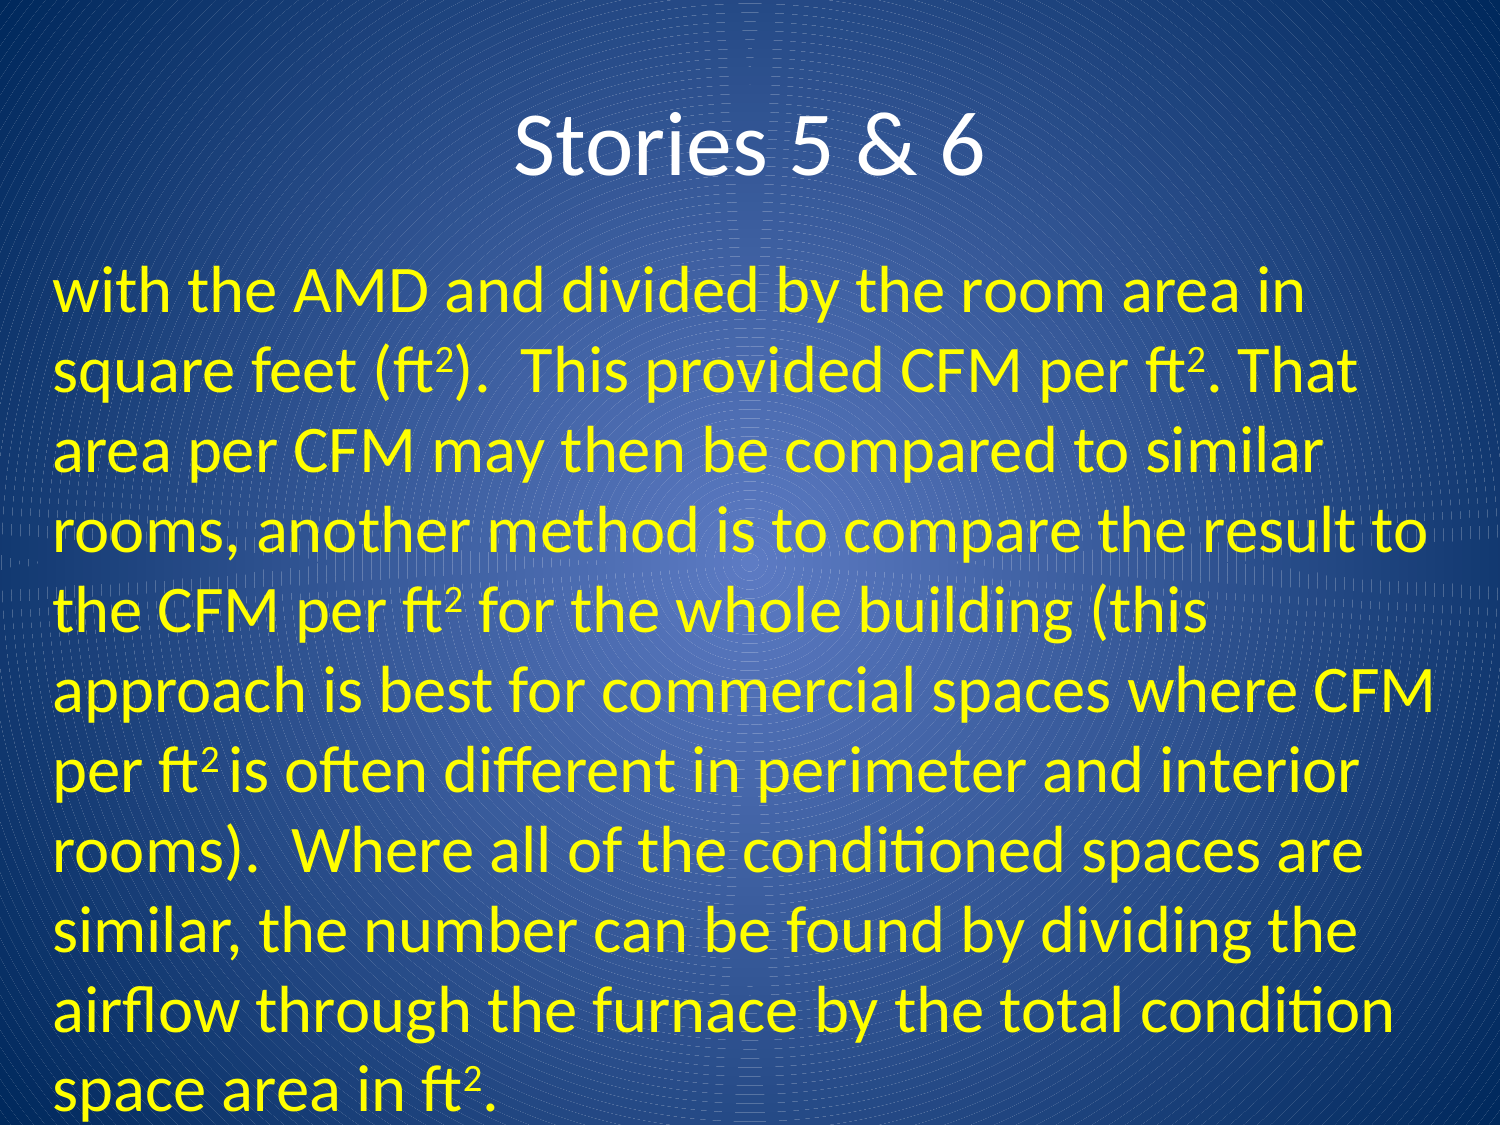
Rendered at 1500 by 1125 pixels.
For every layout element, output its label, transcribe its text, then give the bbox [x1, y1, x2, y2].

title Stories 5 & 6 [75, 45, 1425, 233]
list with the AMD and divided by the room area in square feet (ft2). This provided CFM per ft2. That area per CFM may then be compared to similar rooms, another method is to compare the result to the CFM per ft2 for the whole building (this approach is best for commercial spaces where CFM per ft2 is often different in perimeter and interior rooms). Where all of the conditioned spaces are similar, the number can be found by dividing the airflow through the furnace by the total condition space area in ft2. [37, 238, 1463, 981]
